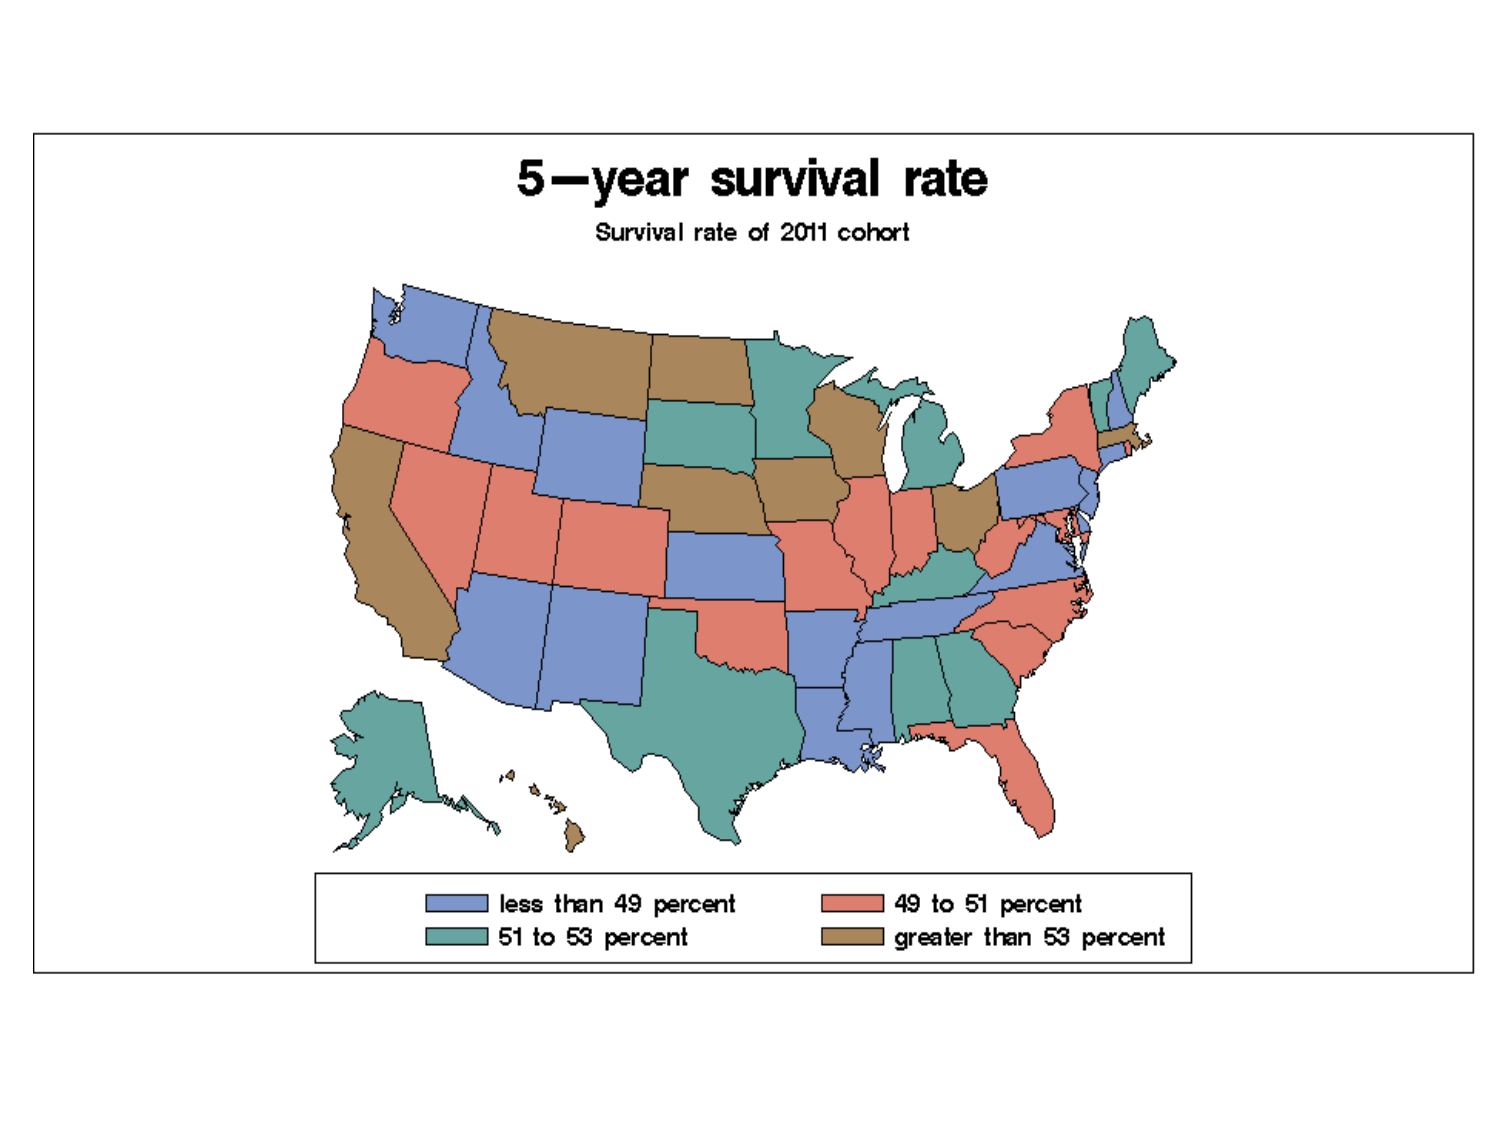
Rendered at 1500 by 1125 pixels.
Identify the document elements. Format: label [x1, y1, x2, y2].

picture [33, 130, 1479, 979]
